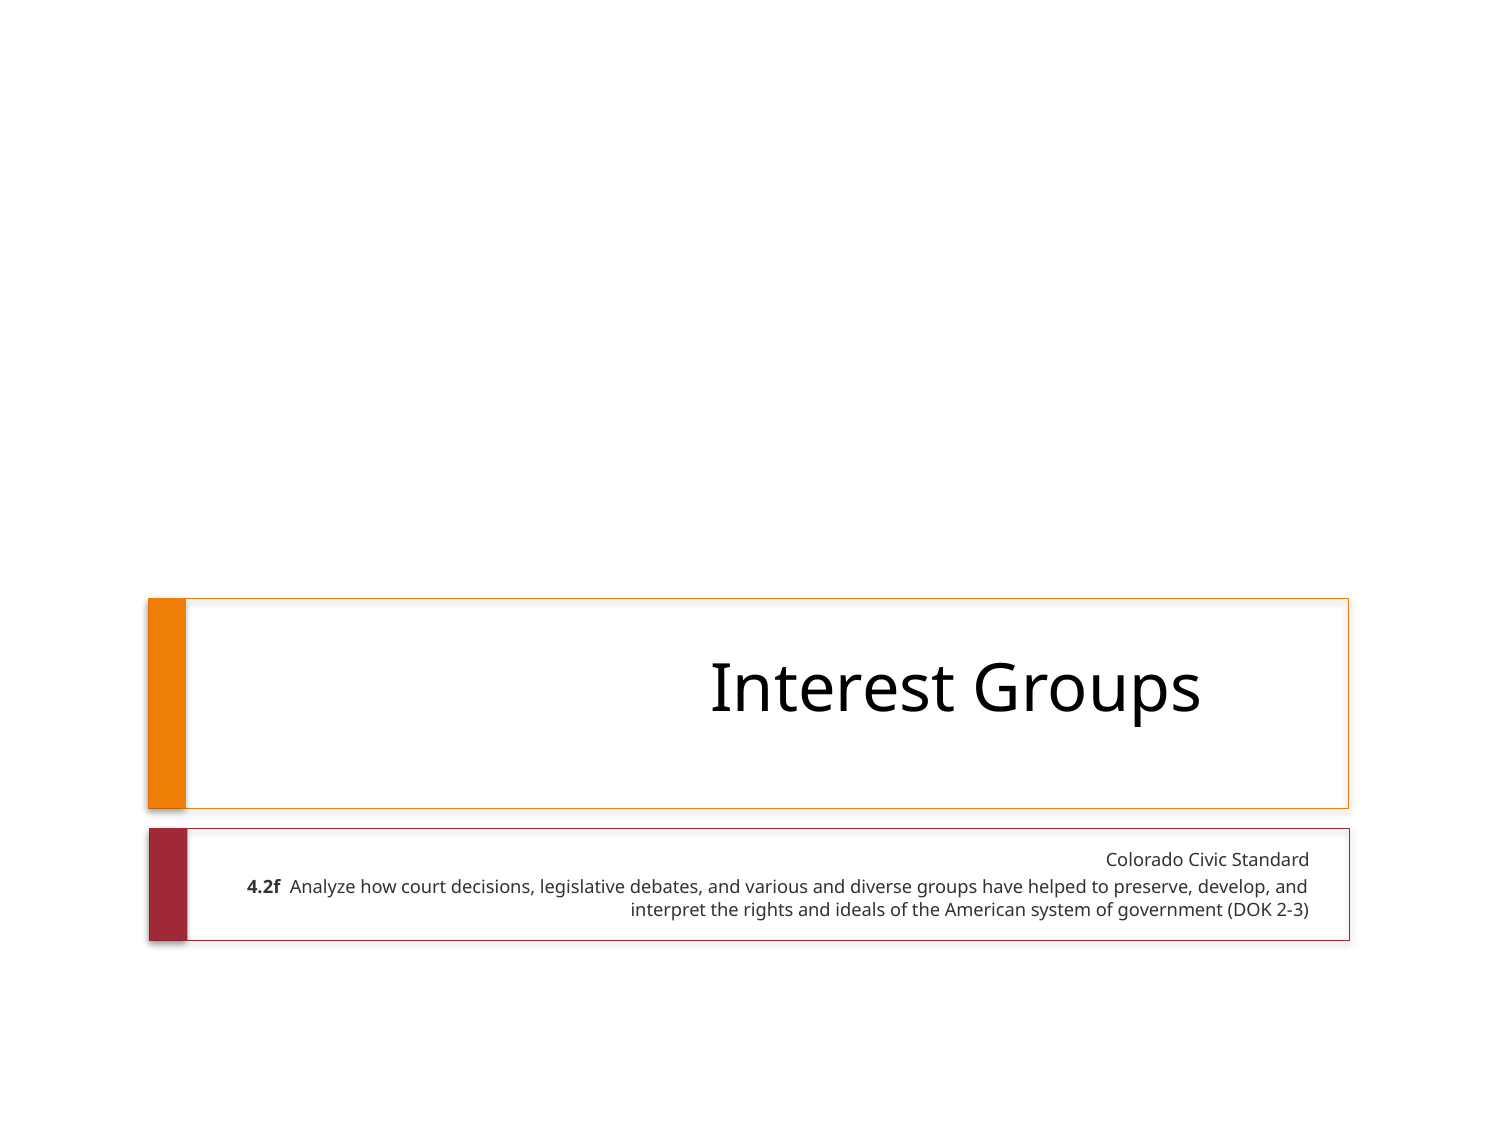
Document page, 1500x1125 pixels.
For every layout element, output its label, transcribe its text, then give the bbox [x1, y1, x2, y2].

subtitle Colorado Civic Standard 4.2f Analyze how court decisions, legislative debates, and various and diverse groups have helped to preserve, develop, and interpret the rights and ideals of the American system of government (DOK 2-3) [200, 840, 1325, 929]
title Interest Groups [200, 637, 1325, 800]
